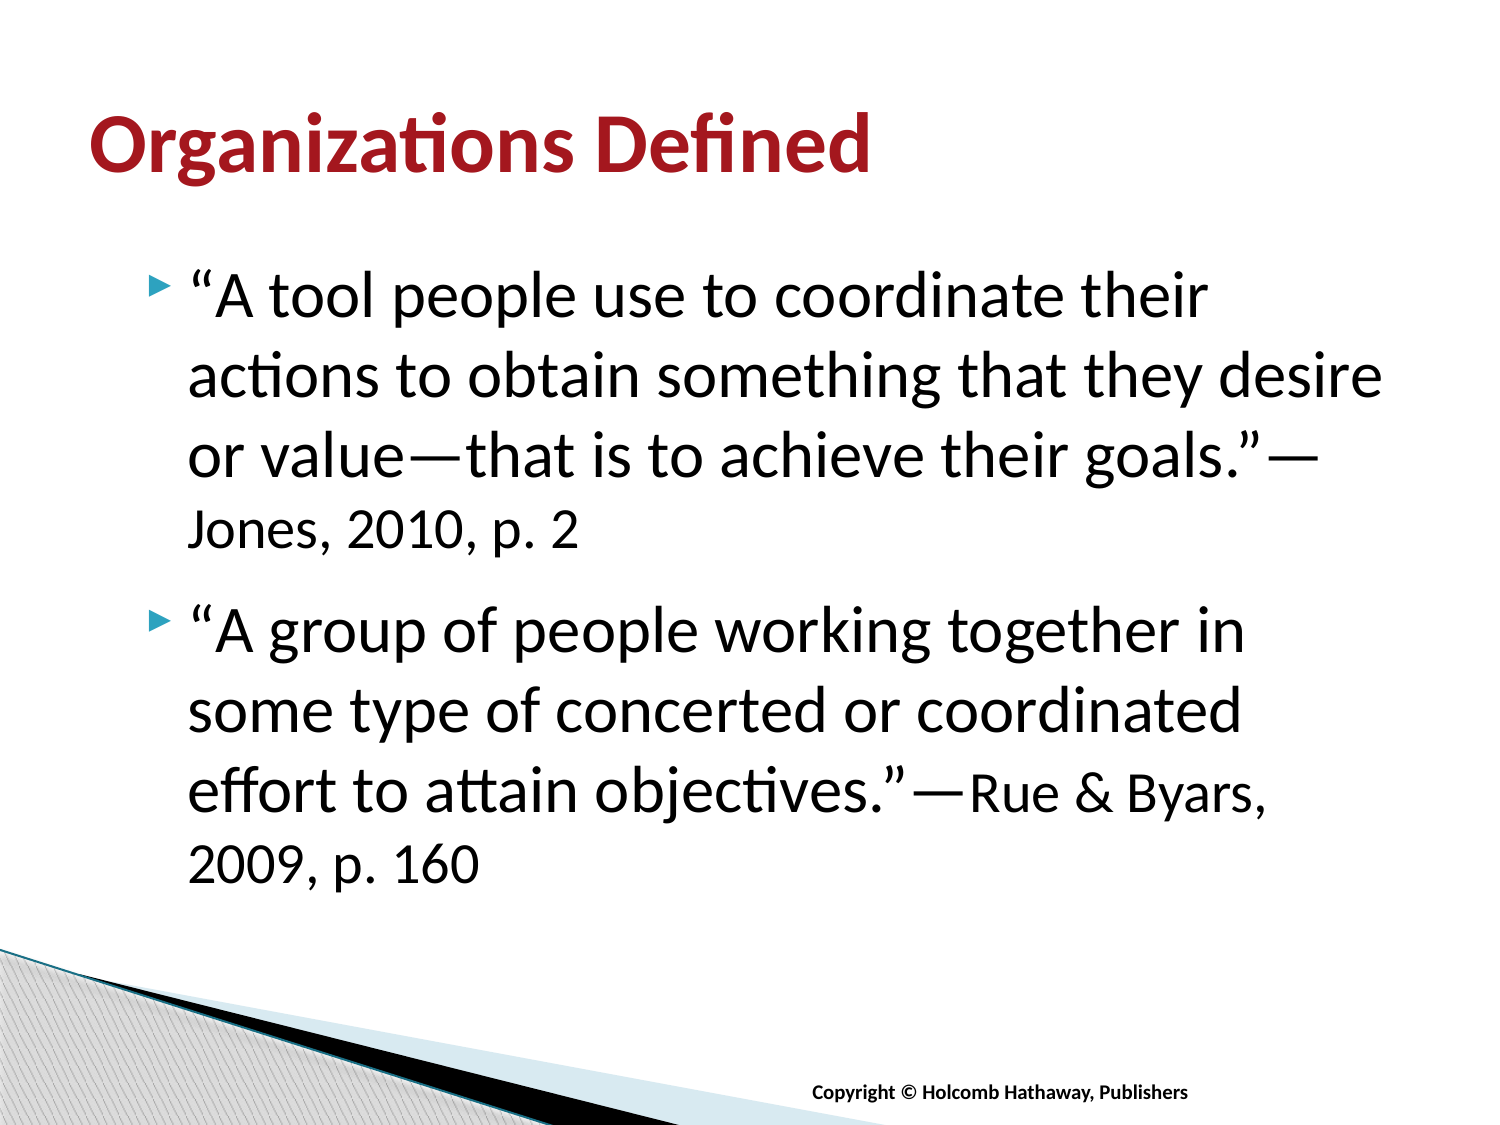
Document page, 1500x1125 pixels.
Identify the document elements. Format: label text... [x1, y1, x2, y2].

title Organizations Defined [75, 45, 1425, 233]
list “A tool people use to coordinate their actions to obtain something that they desire or value—that is to achieve their goals.”—Jones, 2010, p. 2 “A group of people working together in some type of concerted or coordinated effort to attain objectives.”—Rue & Byars, 2009, p. 160 [112, 243, 1413, 1038]
footer Copyright © Holcomb Hathaway, Publishers [718, 1051, 1213, 1112]
